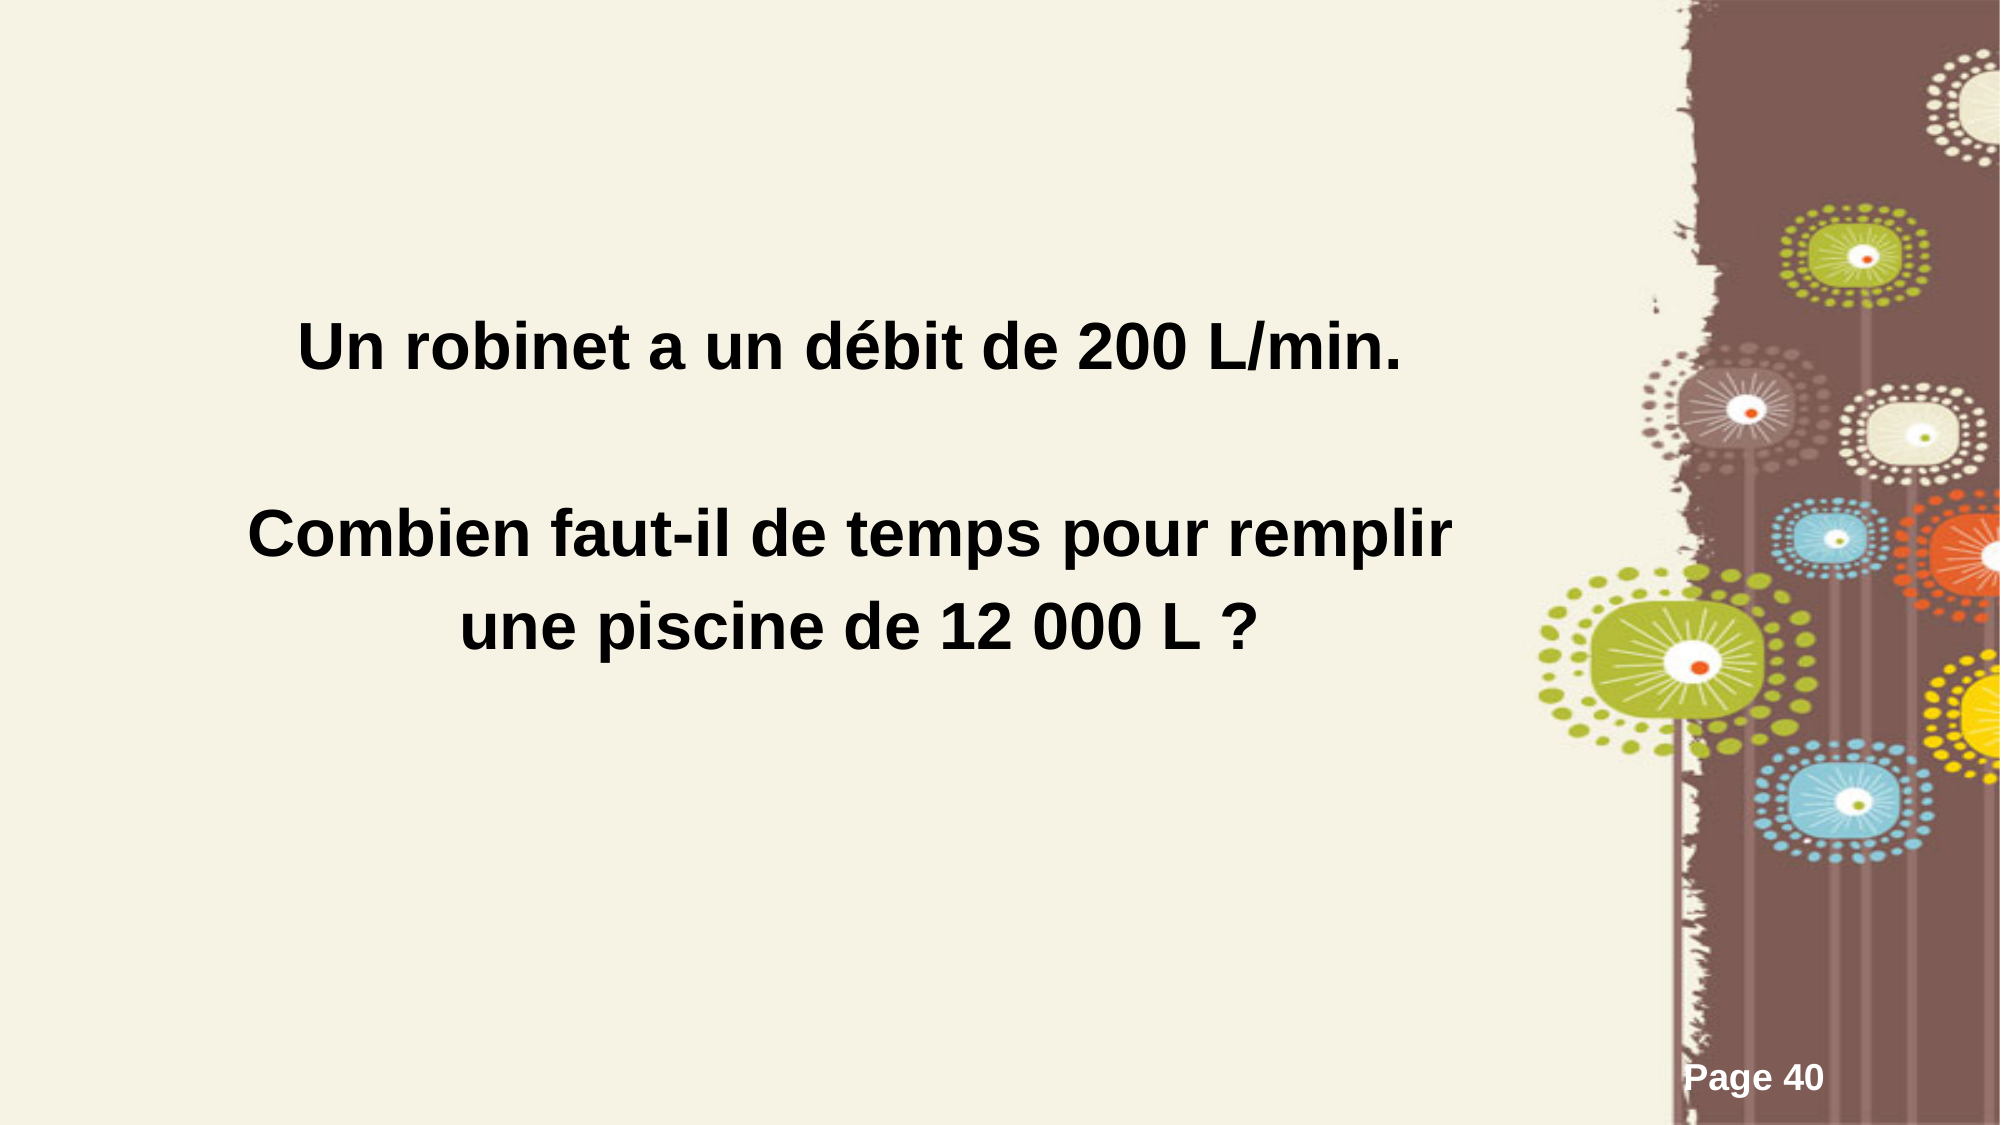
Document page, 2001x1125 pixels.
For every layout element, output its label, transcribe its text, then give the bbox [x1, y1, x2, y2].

list Un robinet a un débit de 200 L/min. Combien faut-il de temps pour remplir une piscine de 12 000 L ? [0, 295, 1723, 971]
picture [0, 0, 2000, 1125]
